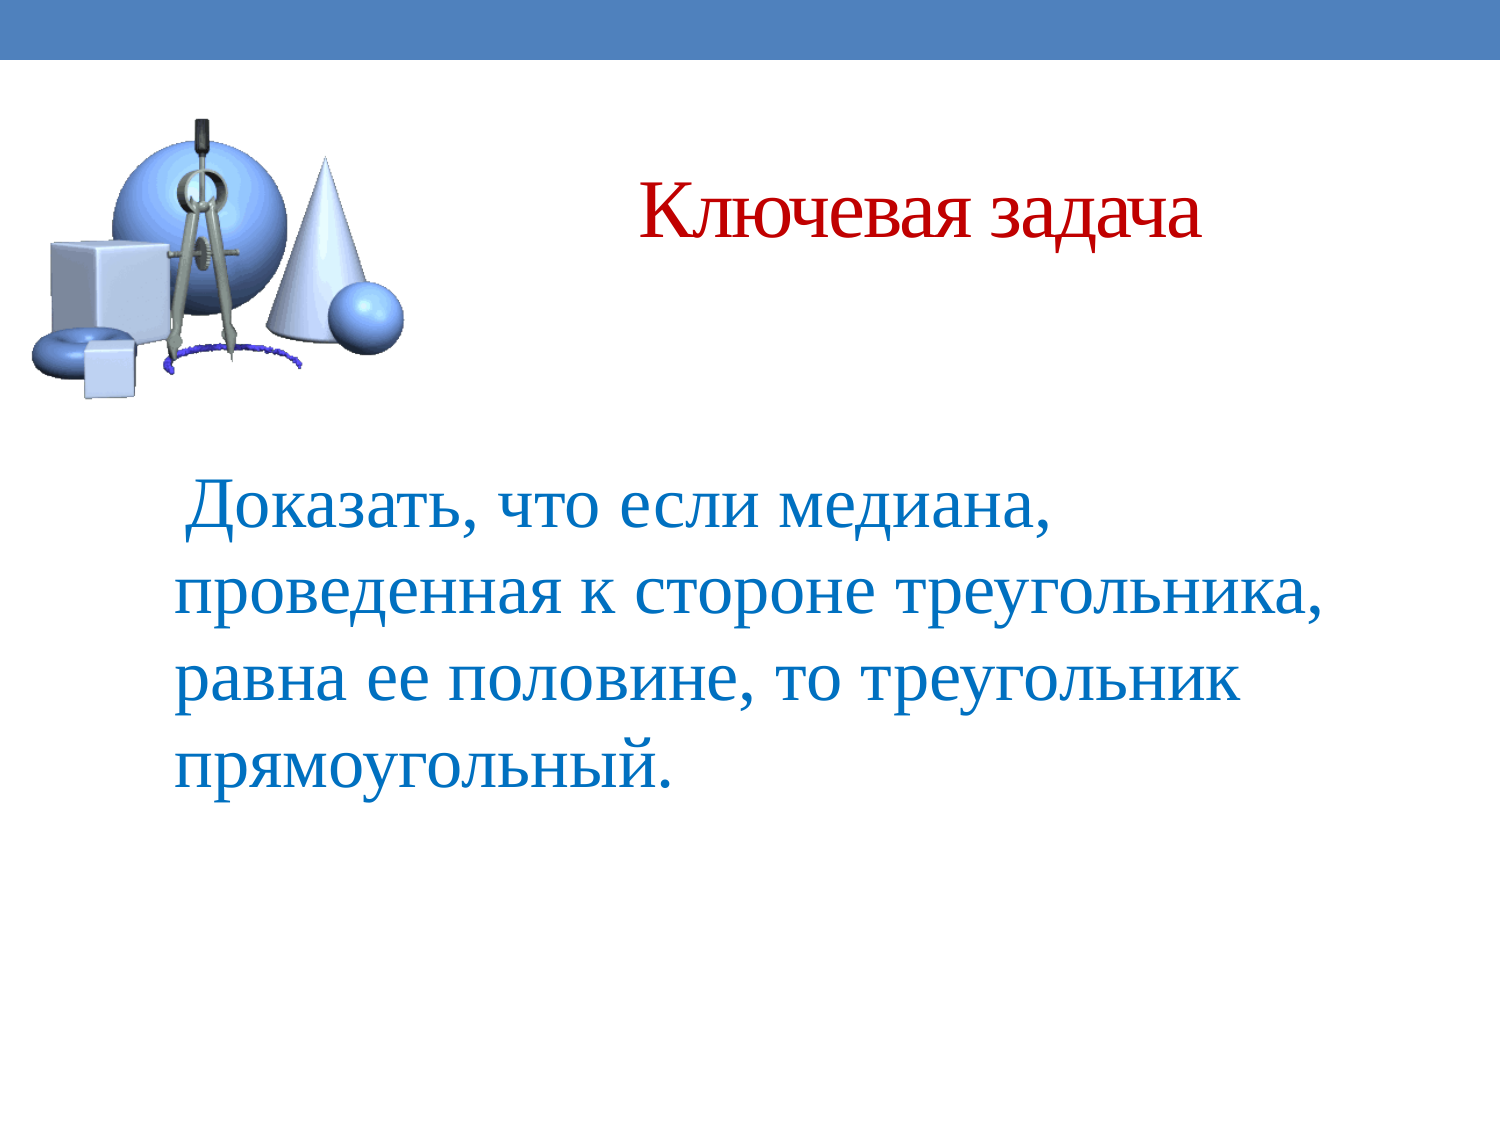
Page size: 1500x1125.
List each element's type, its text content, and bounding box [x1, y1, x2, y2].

picture [5, 77, 412, 418]
title Ключевая задача [466, 156, 1376, 252]
list Доказать, что если медиана, проведенная к стороне треугольника, равна ее половине, то треугольник прямоугольный. [159, 385, 1424, 815]
